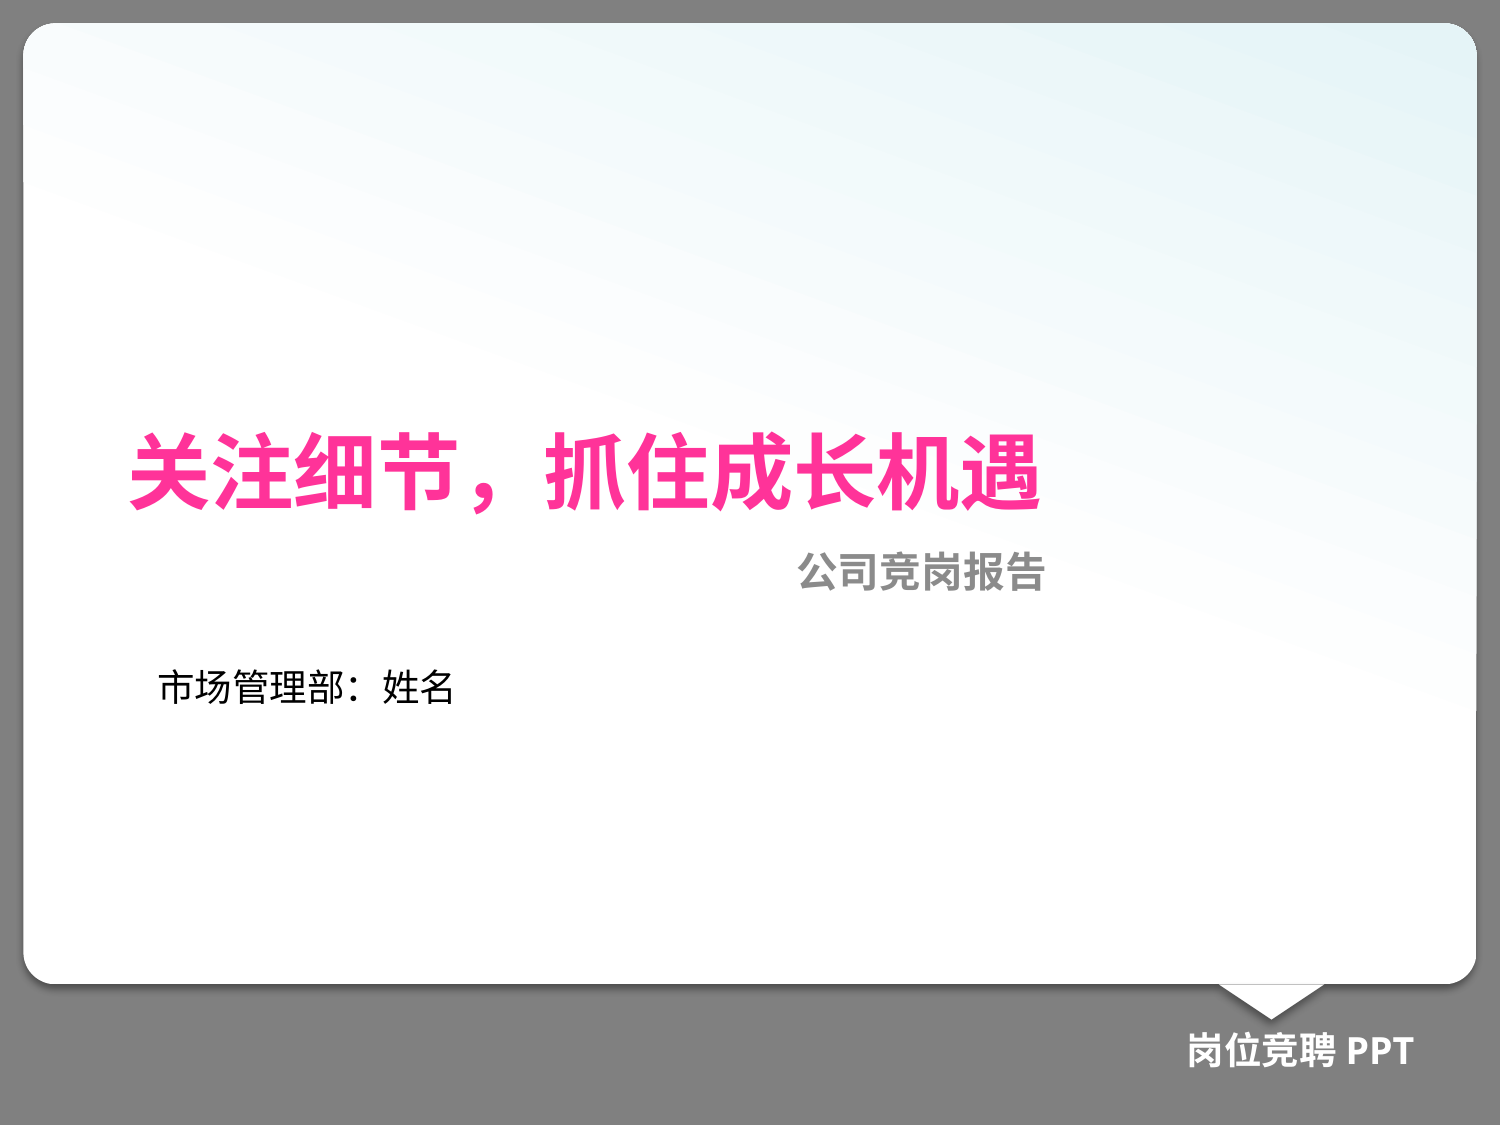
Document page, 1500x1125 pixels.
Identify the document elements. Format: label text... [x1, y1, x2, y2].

subtitle 公司竞岗报告 [11, 480, 1062, 622]
title 关注细节，抓住成长机遇 [112, 349, 1388, 591]
text_box 市场管理部：姓名 [142, 656, 472, 716]
